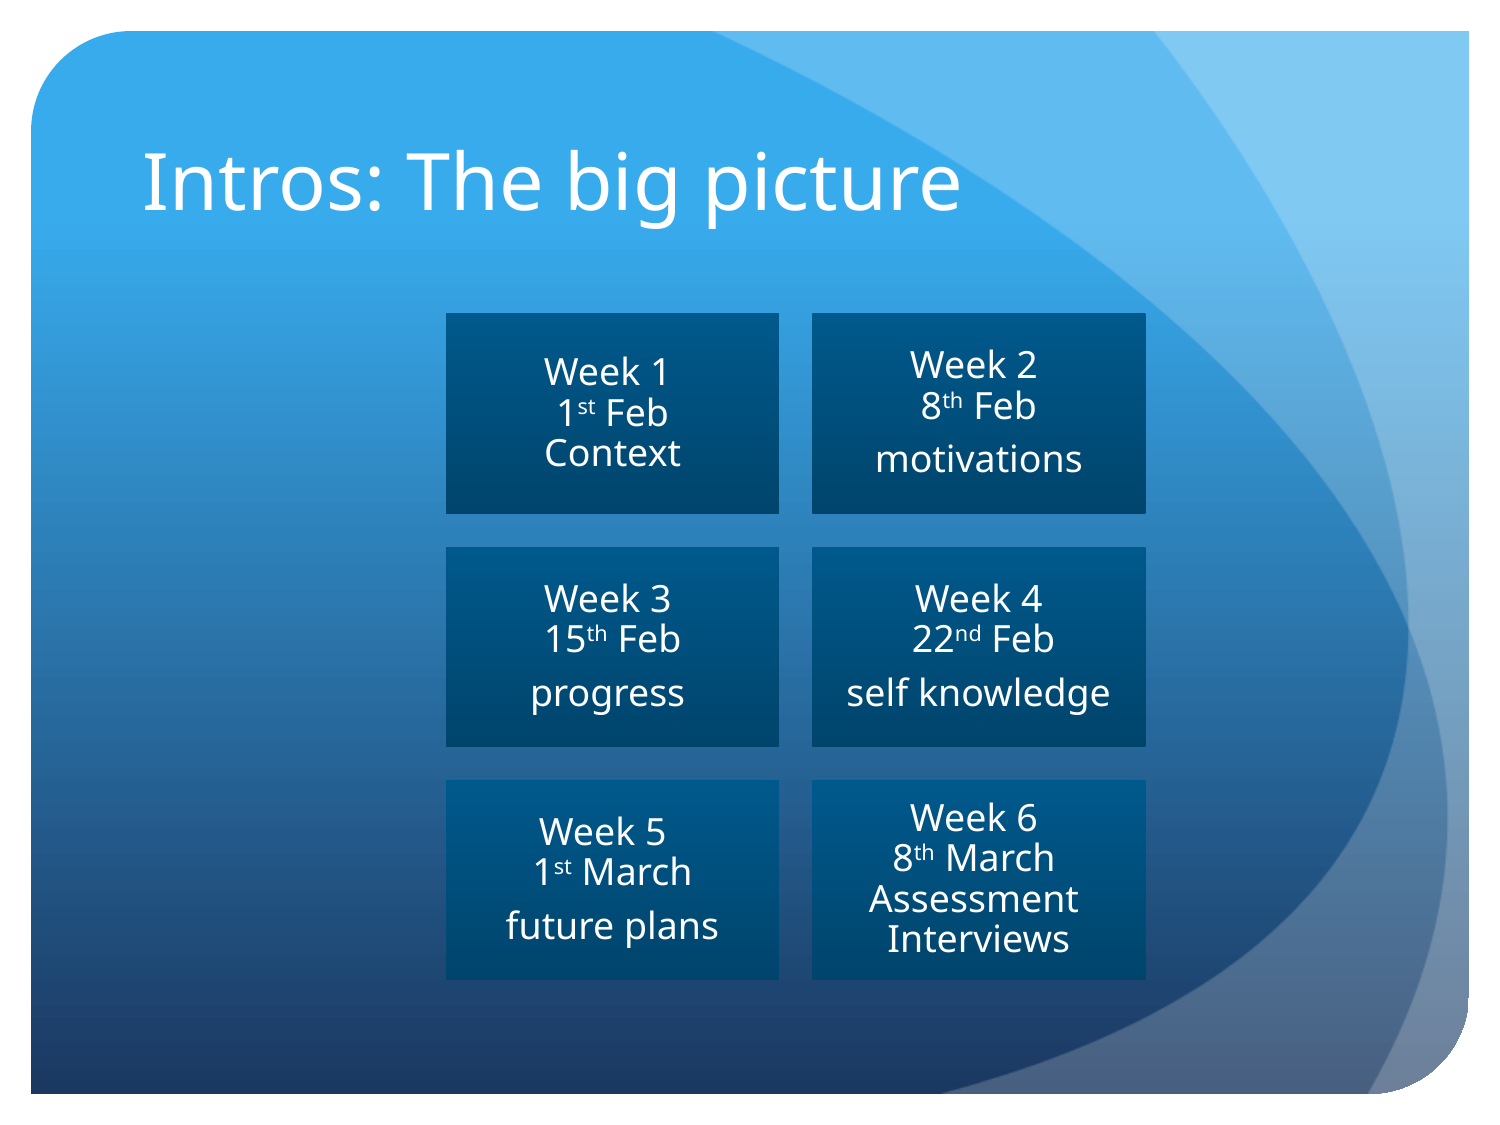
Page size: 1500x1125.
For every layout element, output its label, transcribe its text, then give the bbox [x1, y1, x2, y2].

title Intros: The big picture [127, 62, 1372, 234]
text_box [295, 313, 1296, 981]
picture [24, 30, 1473, 1094]
